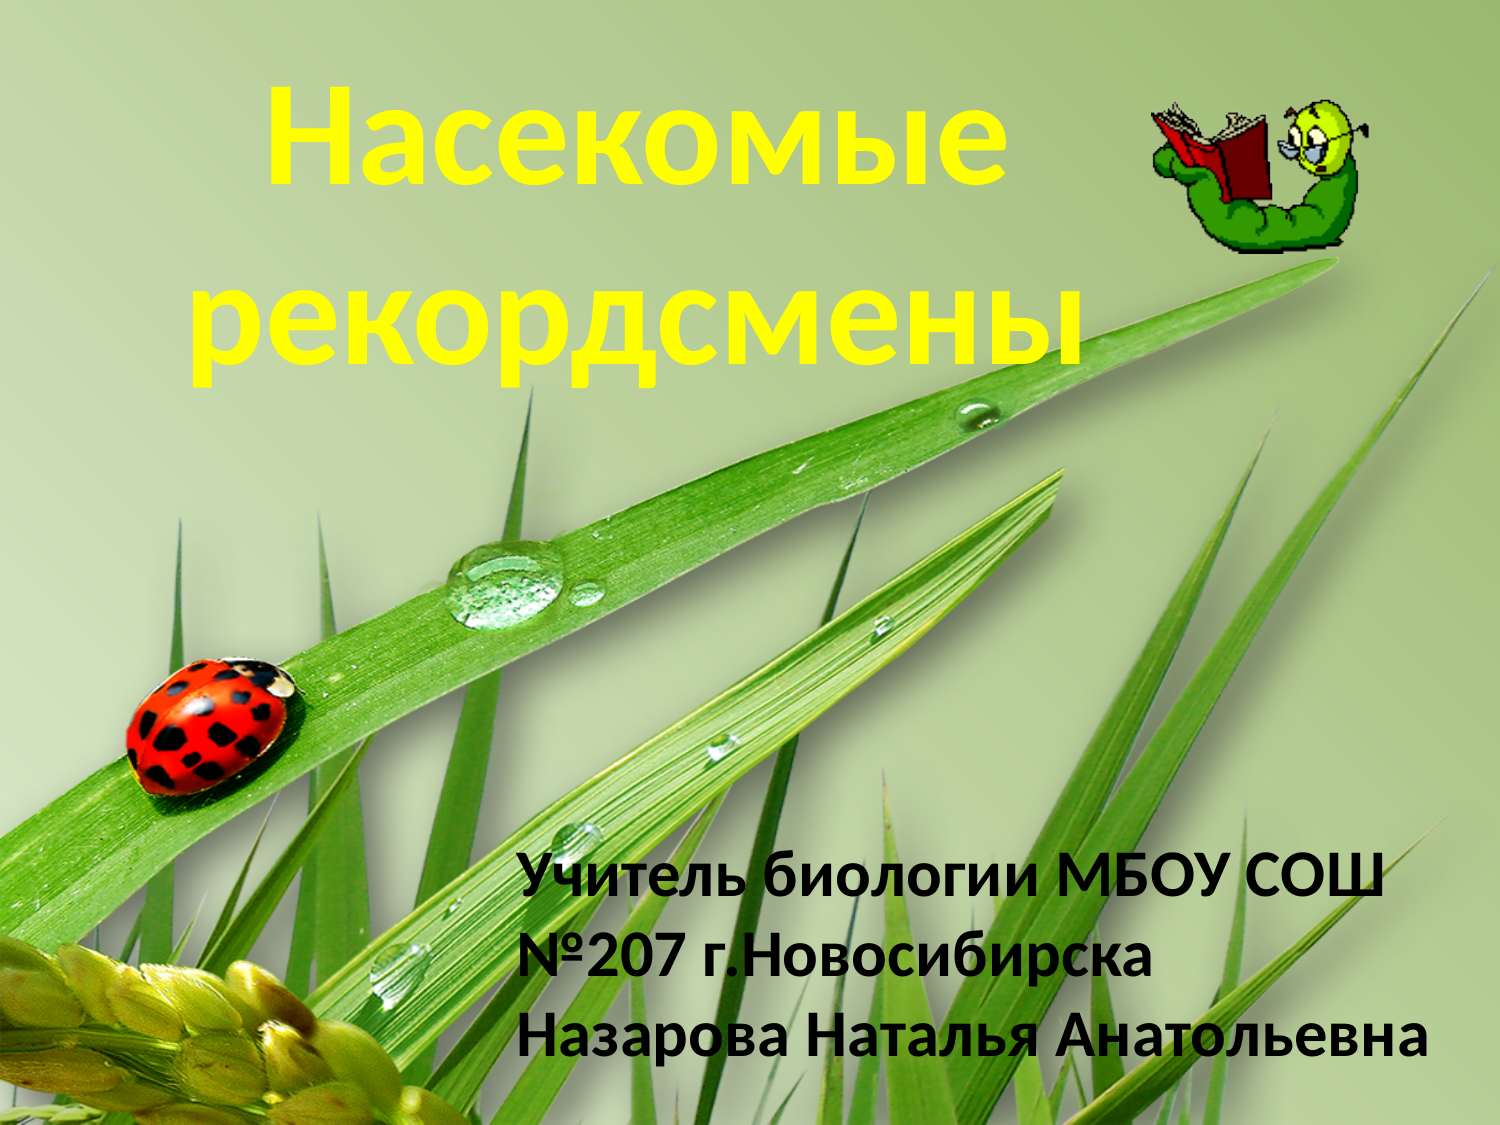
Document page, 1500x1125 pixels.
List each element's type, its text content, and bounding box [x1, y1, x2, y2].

title Насекомые рекордсмены [0, 93, 1275, 335]
picture [1151, 42, 1374, 254]
picture [0, 257, 1500, 1125]
text_box Учитель биологии МБОУ СОШ №207 г.Новосибирска Назарова Наталья Анатольевна [501, 822, 1471, 1077]
